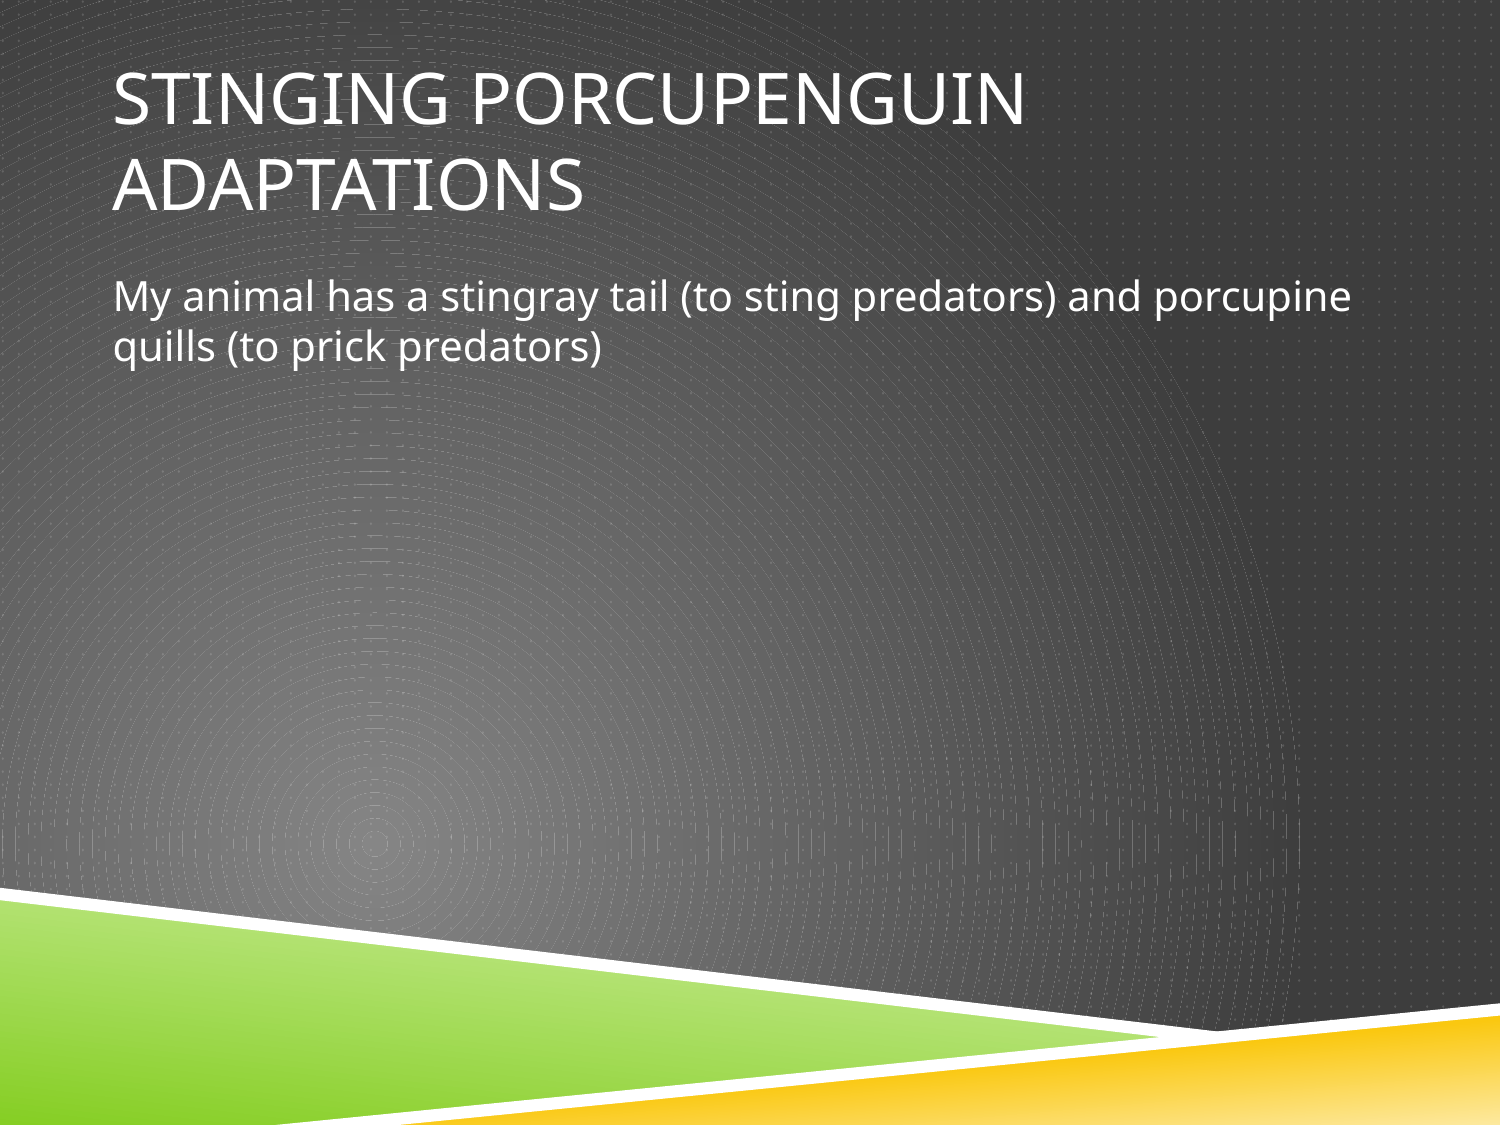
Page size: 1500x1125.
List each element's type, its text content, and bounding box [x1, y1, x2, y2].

list My animal has a stingray tail (to sting predators) and porcupine quills (to prick predators) [112, 262, 1388, 875]
title Stinging Porcupenguin Adaptations [112, 45, 1388, 233]
